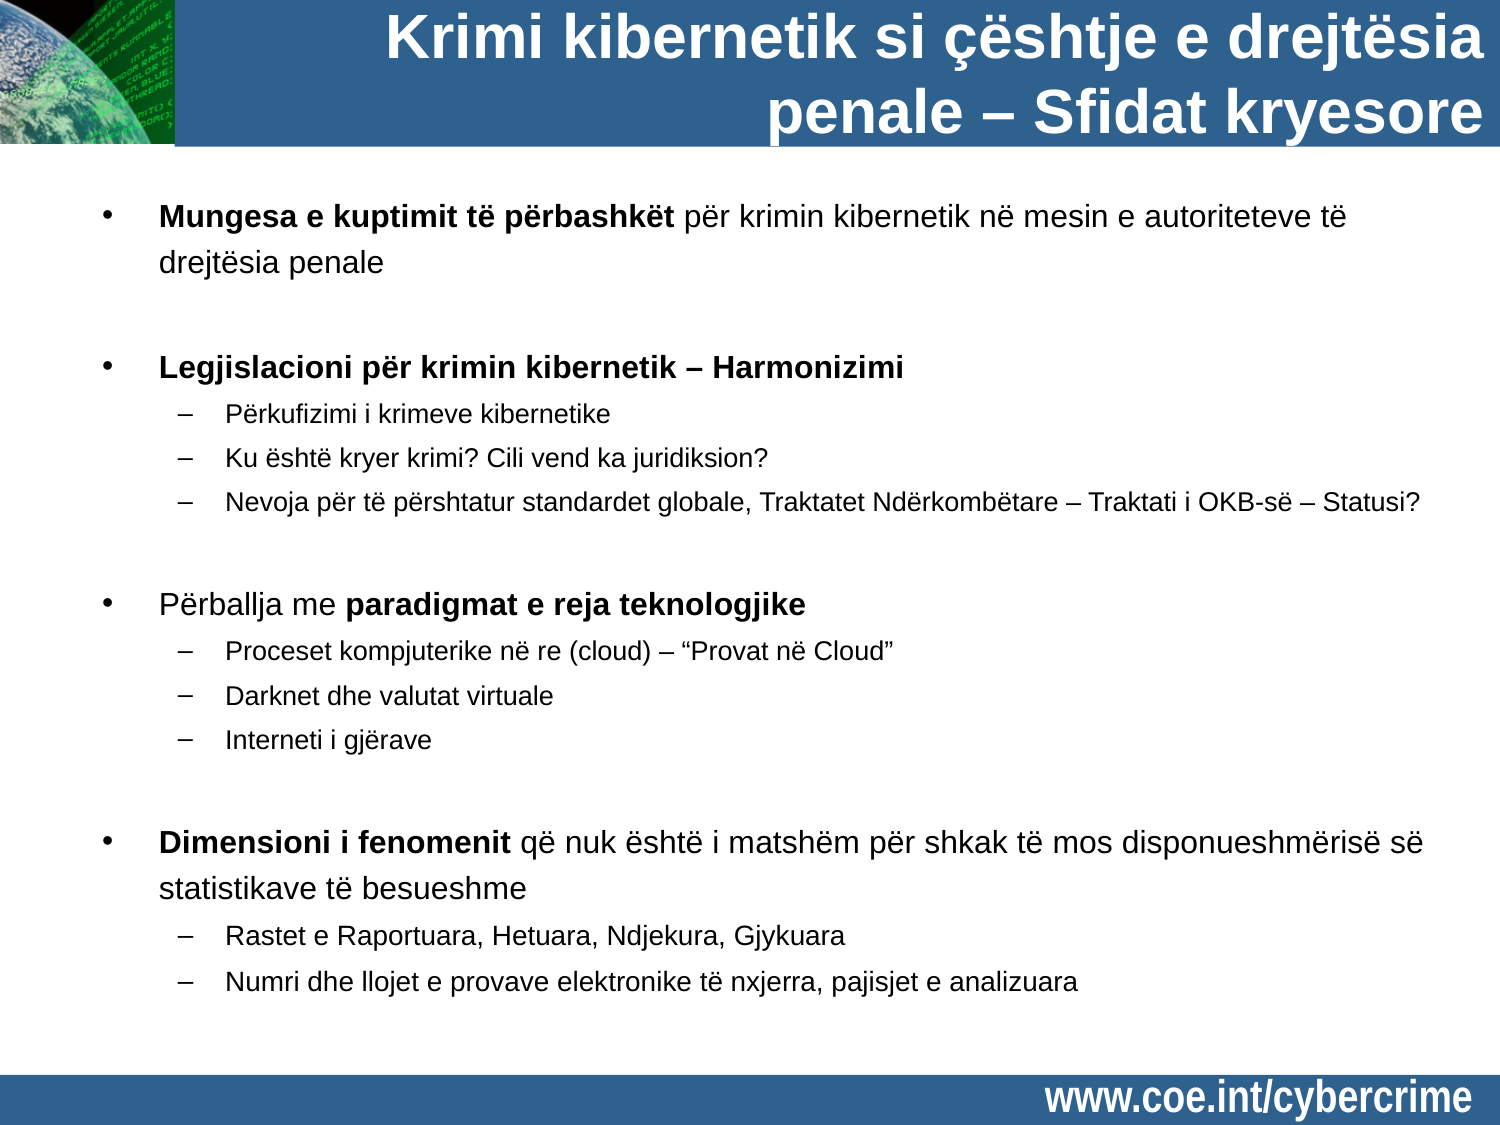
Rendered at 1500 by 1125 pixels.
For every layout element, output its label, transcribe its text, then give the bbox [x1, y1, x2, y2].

picture [0, 0, 175, 144]
text_box [0, 1073, 1030, 1125]
text_box www.coe.int/cybercrime [1030, 1059, 1500, 1125]
text_box Mungesa e kuptimit të përbashkët për krimin kibernetik në mesin e autoriteteve të drejtësia penale Legjislacioni për krimin kibernetik – Harmonizimi Përkufizimi i krimeve kibernetike Ku është kryer krimi? Cili vend ka juridiksion? Nevoja për të përshtatur standardet globale, Traktatet Ndërkombëtare – Traktati i OKB-së – Statusi? Përballja me paradigmat e reja teknologjike Proceset kompjuterike në re (cloud) – “Provat në Cloud” Darknet dhe valutat virtuale Interneti i gjërave Dimensioni i fenomenit që nuk është i matshëm për shkak të mos disponueshmërisë së statistikave të besueshme Rastet e Raportuara, Hetuara, Ndjekura, Gjykuara Numri dhe llojet e provave elektronike të nxjerra, pajisjet e analizuara [87, 180, 1458, 1031]
text_box Krimi kibernetik si çështje e drejtësia penale – Sfidat kryesore [177, 0, 1500, 149]
